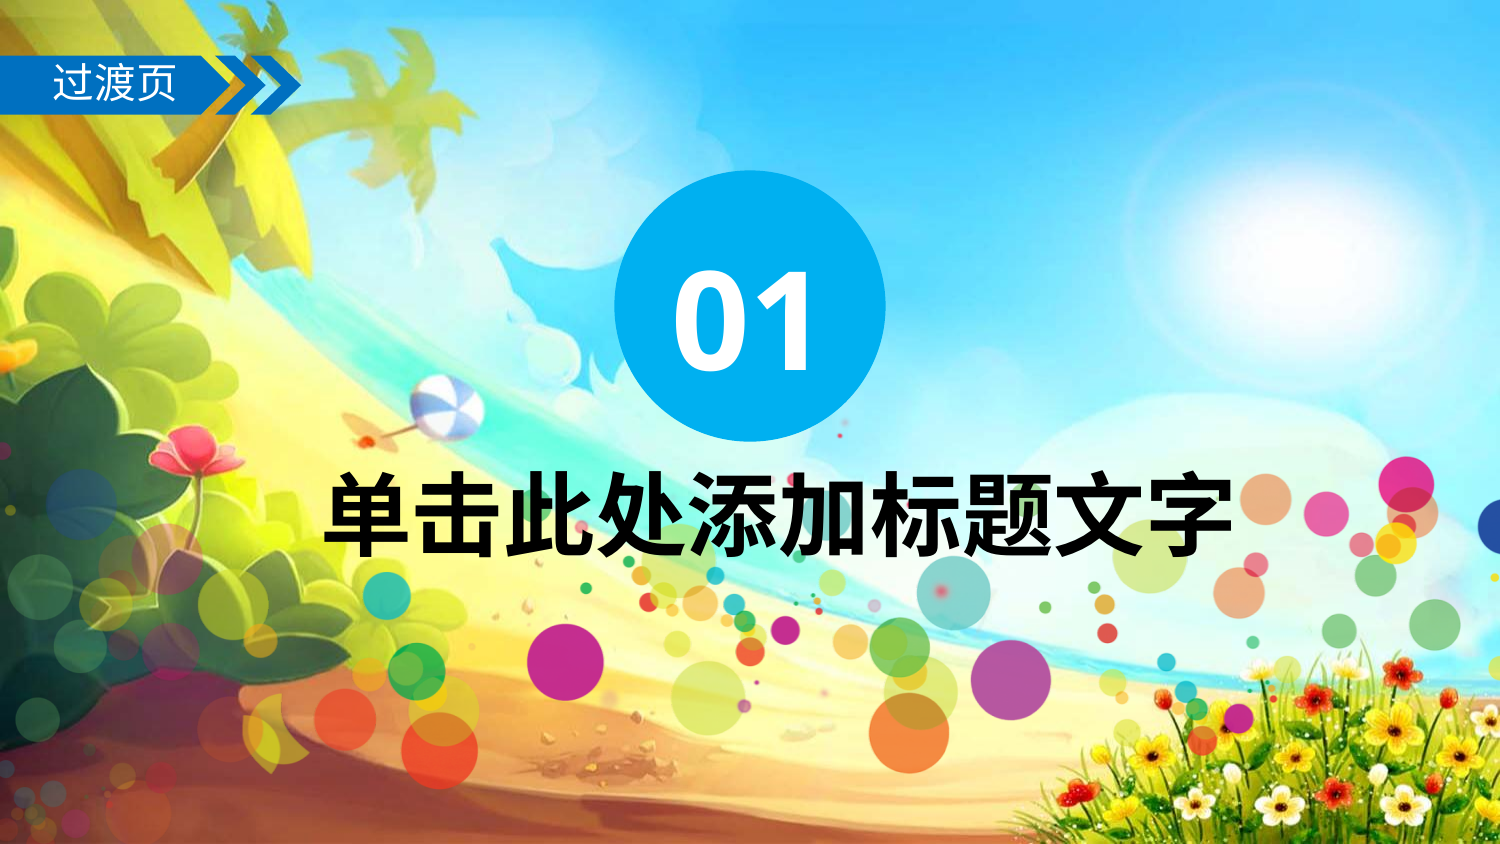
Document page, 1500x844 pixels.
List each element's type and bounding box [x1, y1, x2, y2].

text_box [614, 170, 886, 442]
picture [0, 0, 1500, 844]
